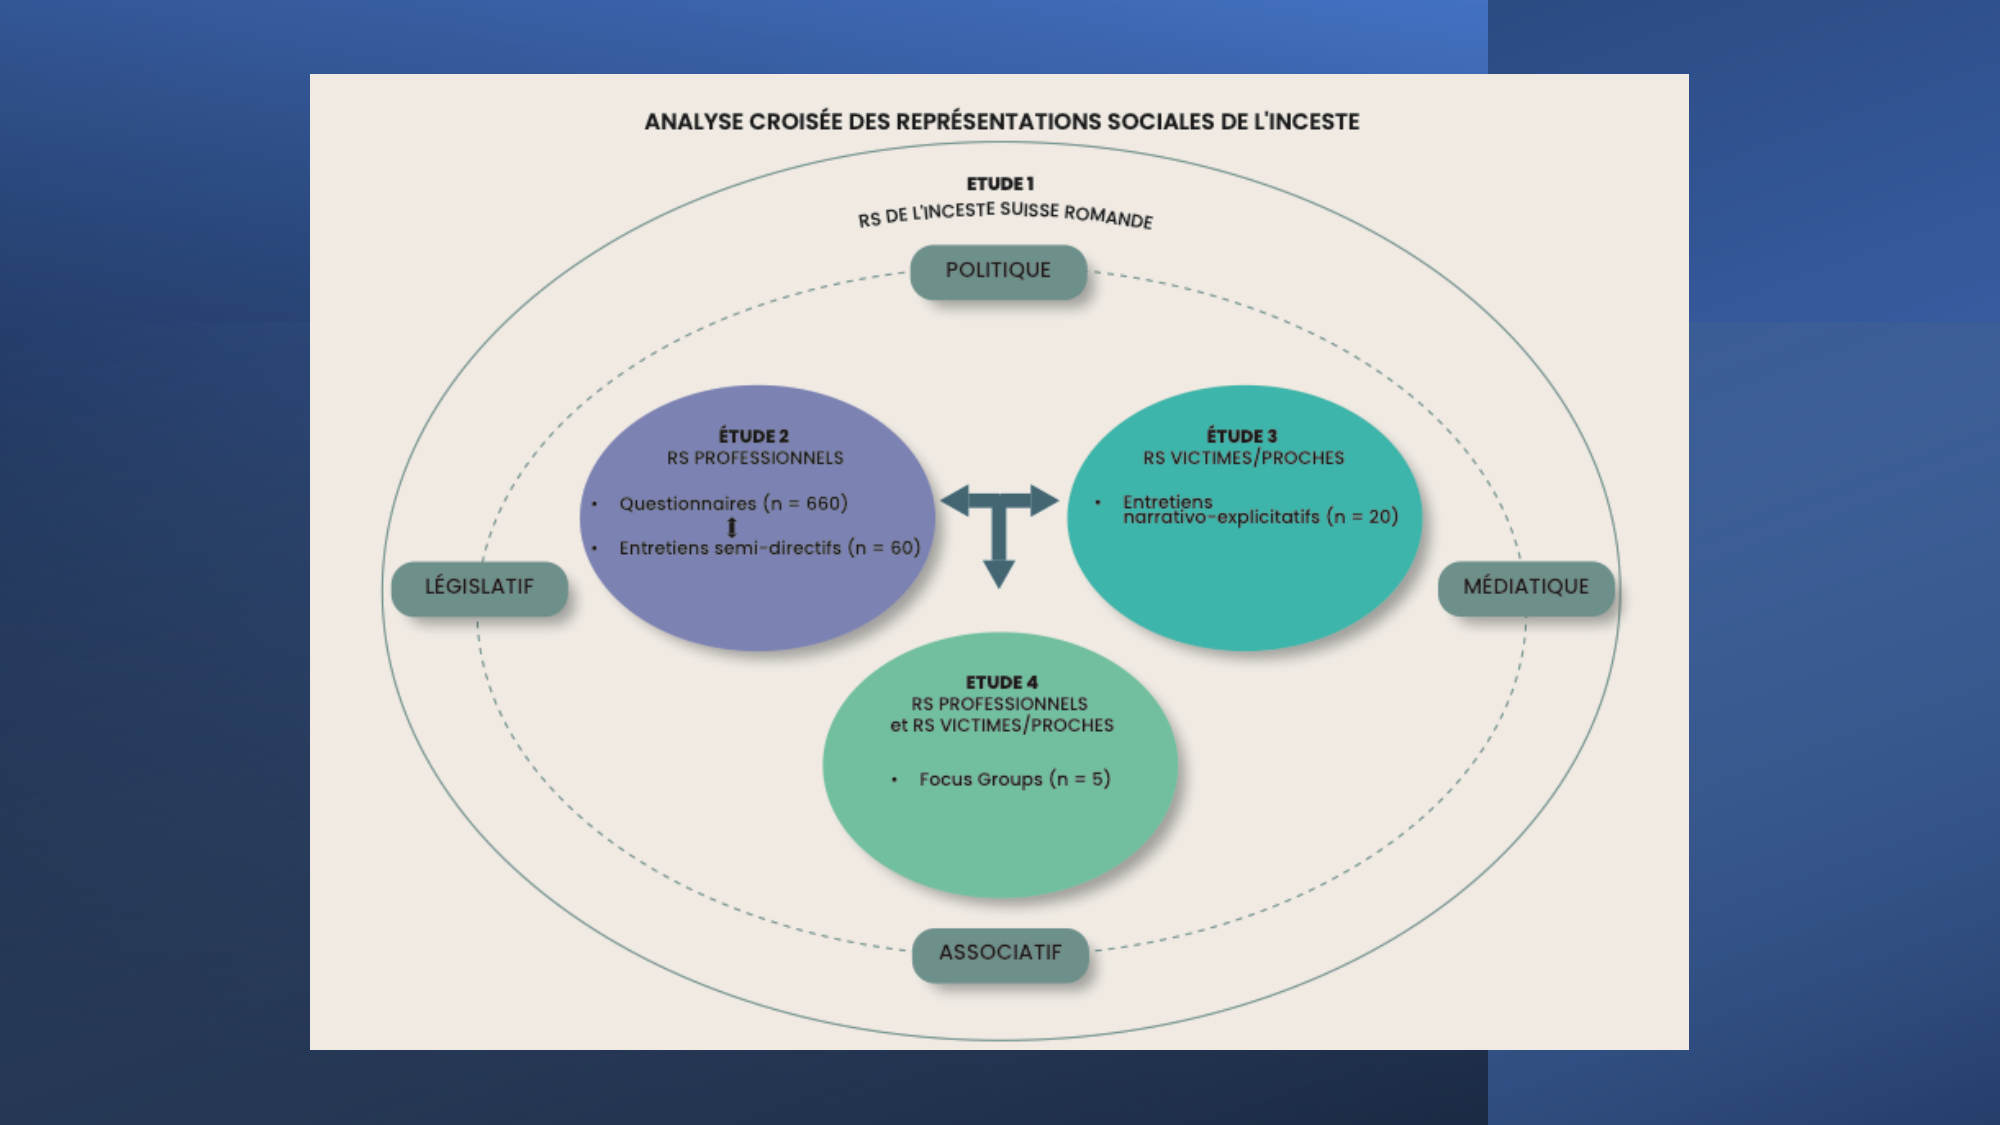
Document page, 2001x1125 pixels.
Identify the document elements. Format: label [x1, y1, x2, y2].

text_box [0, 0, 1489, 321]
text_box [0, 321, 2000, 1125]
picture [310, 74, 1689, 1050]
text_box [1489, 0, 2000, 321]
